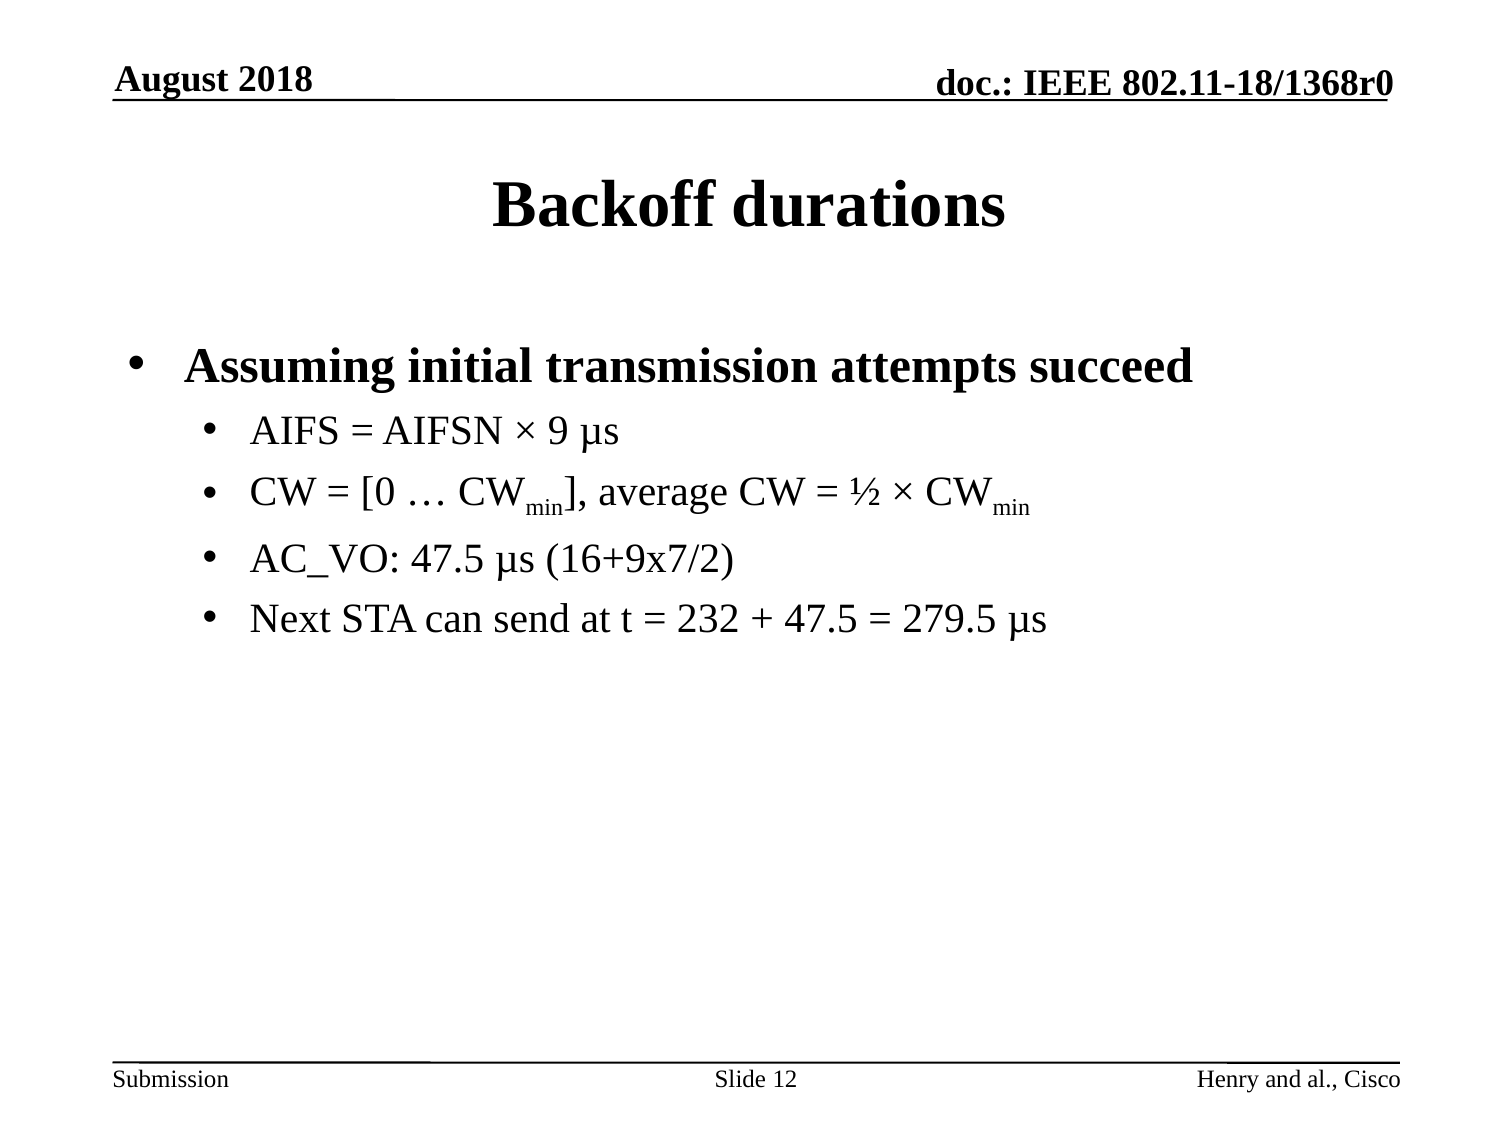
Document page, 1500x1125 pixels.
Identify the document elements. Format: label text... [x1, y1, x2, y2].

footer Henry and al., Cisco [878, 1061, 1402, 1093]
title Backoff durations [112, 112, 1388, 288]
list Assuming initial transmission attempts succeed AIFS = AIFSN × 9 µs CW = [0 … CWmin], average CW = ½ × CWmin AC_VO: 47.5 µs (16+9x7/2) Next STA can send at t = 232 + 47.5 = 279.5 µs [112, 324, 1388, 1000]
slide_number Slide 12 [712, 1061, 800, 1123]
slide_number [114, 54, 423, 100]
